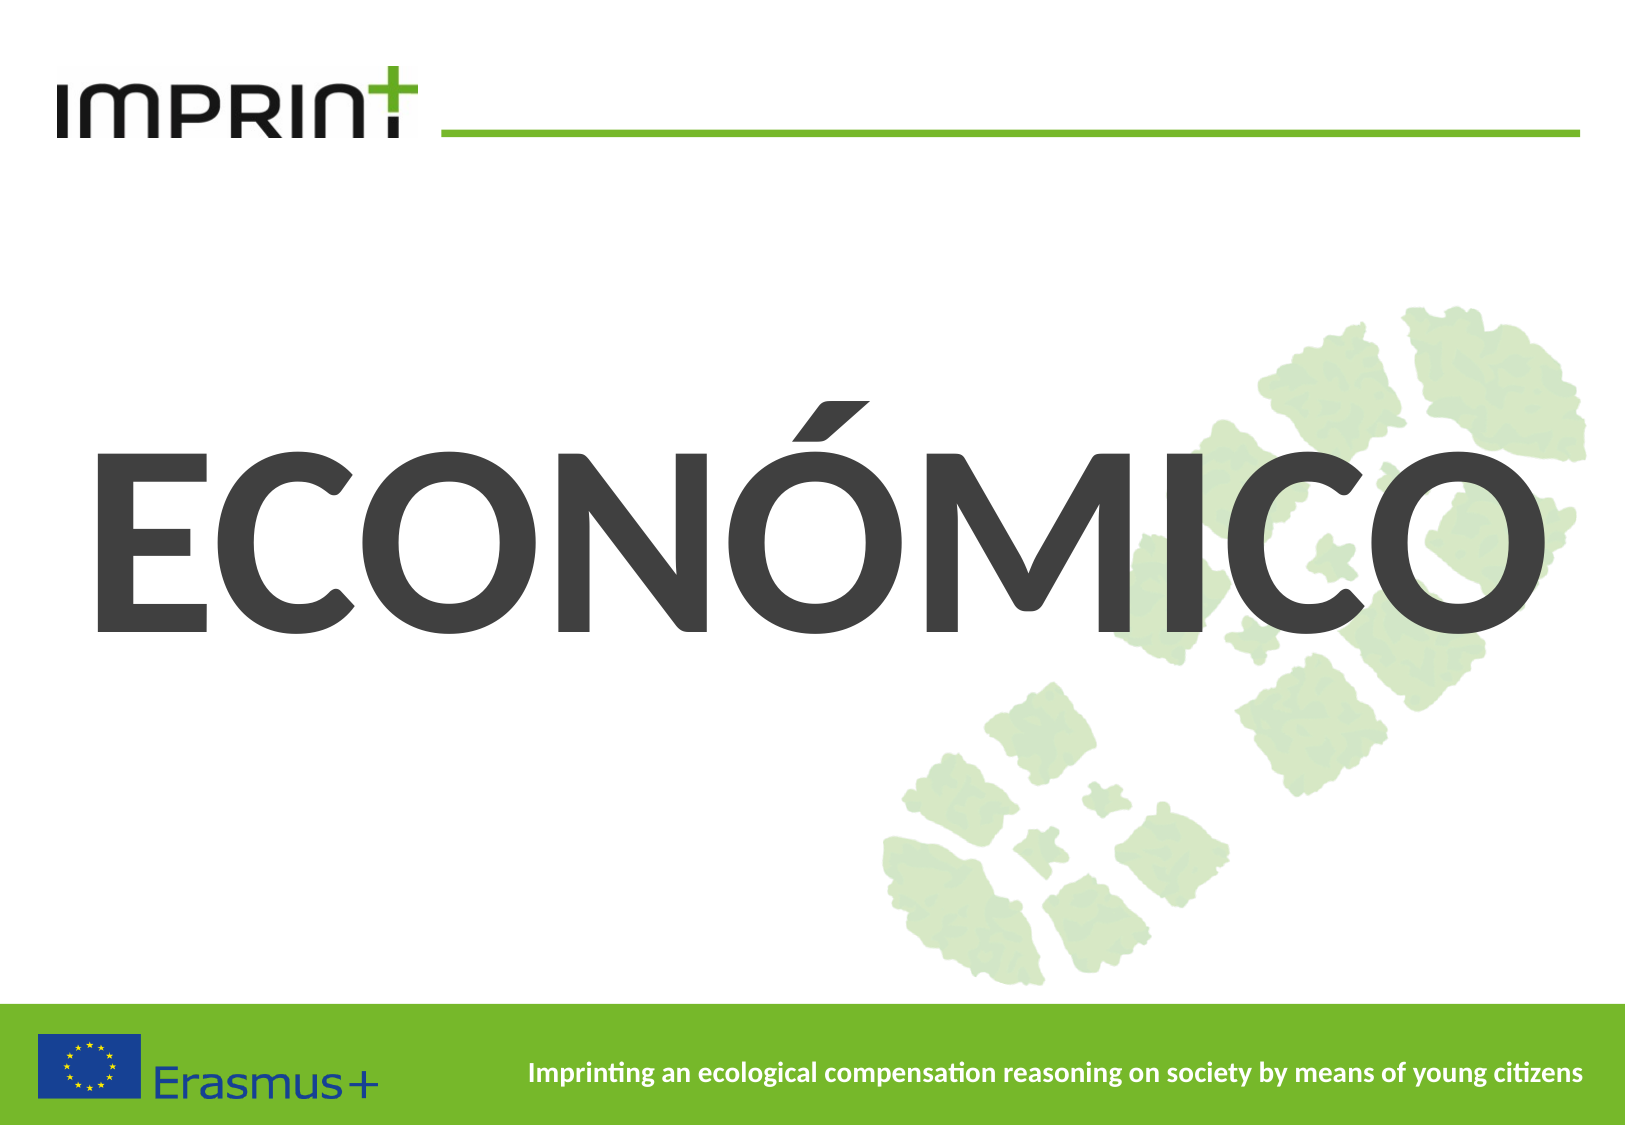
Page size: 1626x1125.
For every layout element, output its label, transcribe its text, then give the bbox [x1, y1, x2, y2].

picture [57, 66, 418, 138]
picture [857, 695, 1534, 1088]
picture [1003, 204, 1618, 549]
picture [38, 1034, 378, 1099]
text_box ECONÓMICO [68, 349, 1568, 695]
